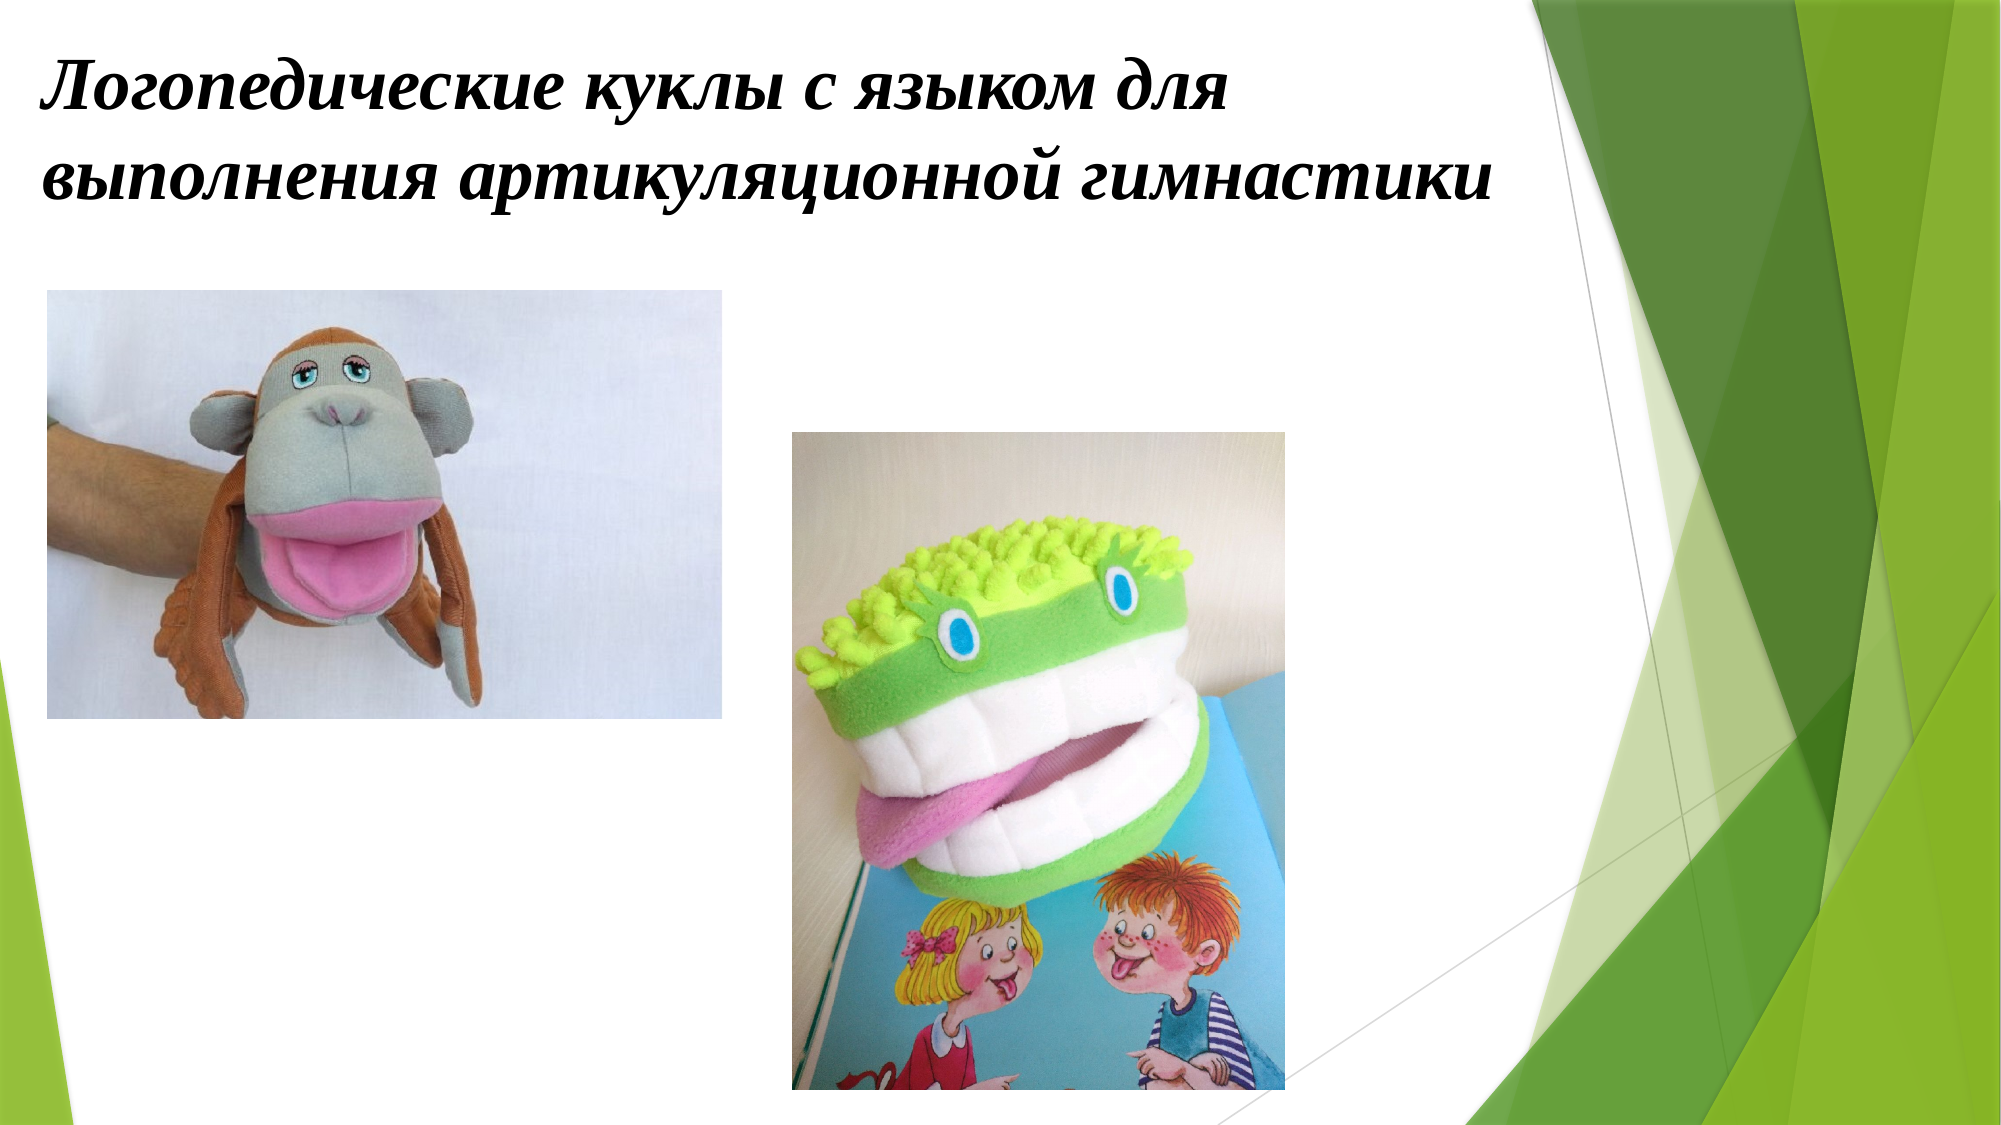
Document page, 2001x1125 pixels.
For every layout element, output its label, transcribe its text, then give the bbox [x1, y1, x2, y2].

picture [791, 432, 1285, 1090]
title Логопедические куклы с языком для выполнения артикуляционной гимнастики [27, 27, 1557, 291]
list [46, 290, 724, 719]
